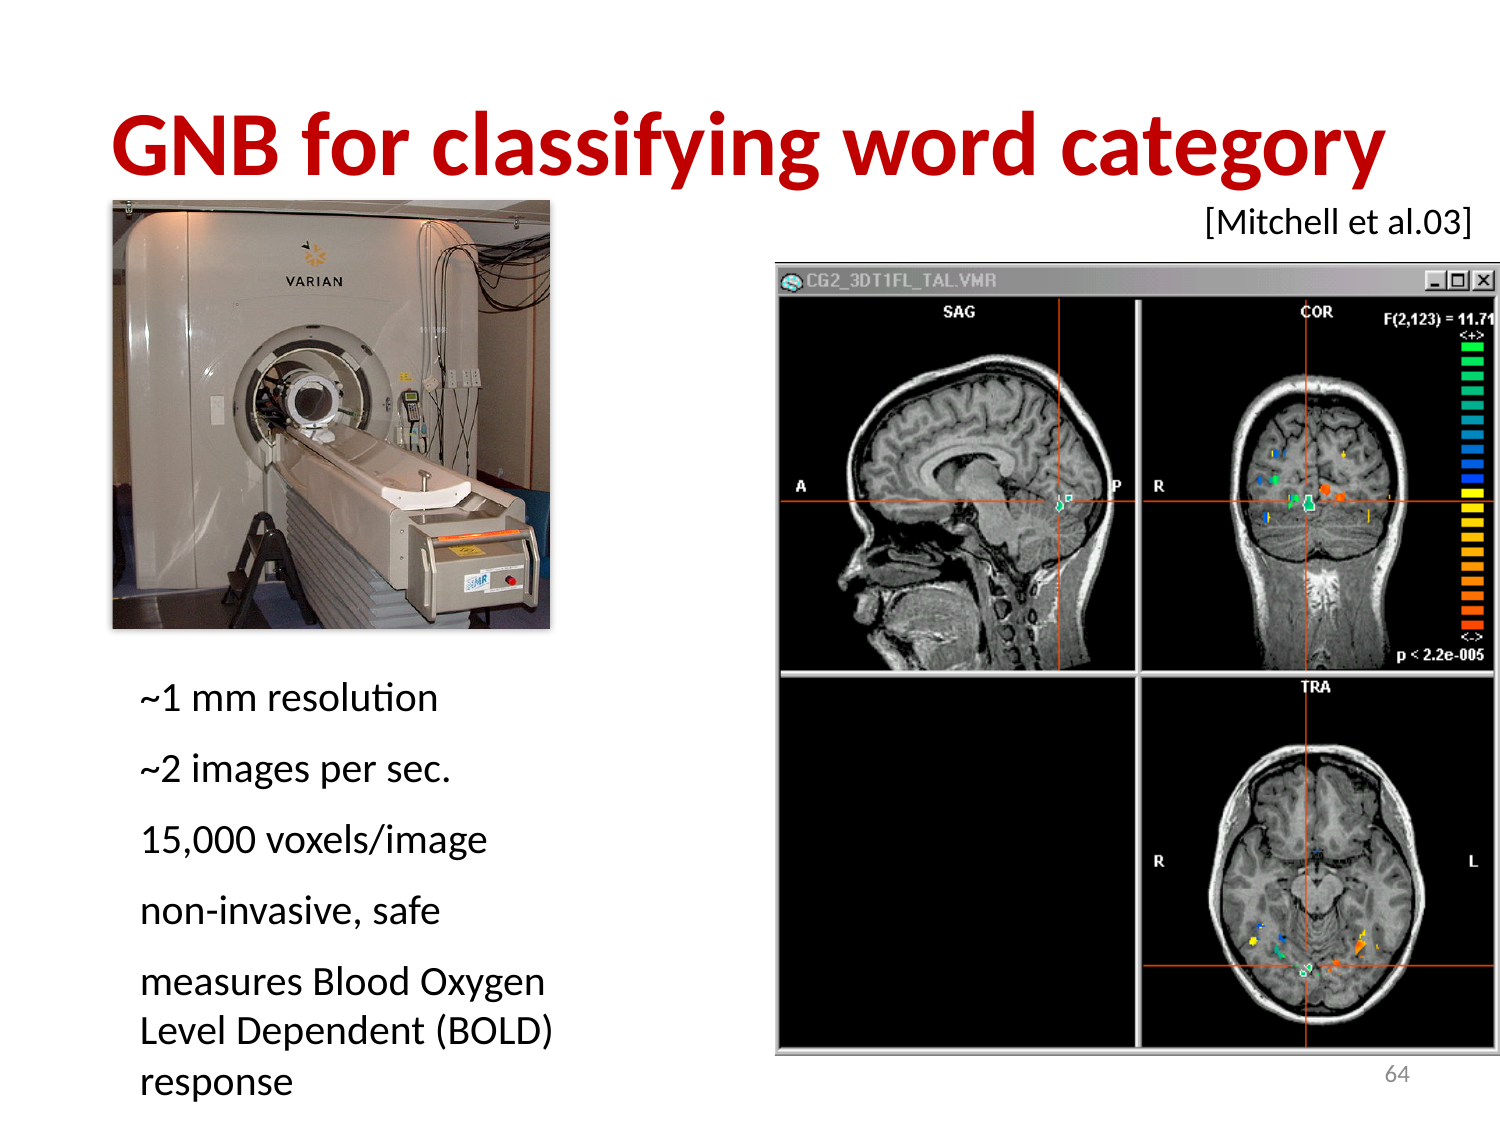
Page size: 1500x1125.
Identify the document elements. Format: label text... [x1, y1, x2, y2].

picture [112, 199, 551, 629]
text_box ~1 mm resolution ~2 images per sec. 15,000 voxels/image non-invasive, safe measures Blood Oxygen Level Dependent (BOLD) response [125, 662, 613, 1111]
text_box [Mitchell et al.03] [1189, 189, 1489, 250]
title GNB for classifying word category [75, 45, 1425, 233]
slide_number 64 [1074, 1064, 1425, 1103]
picture [774, 262, 1500, 1056]
